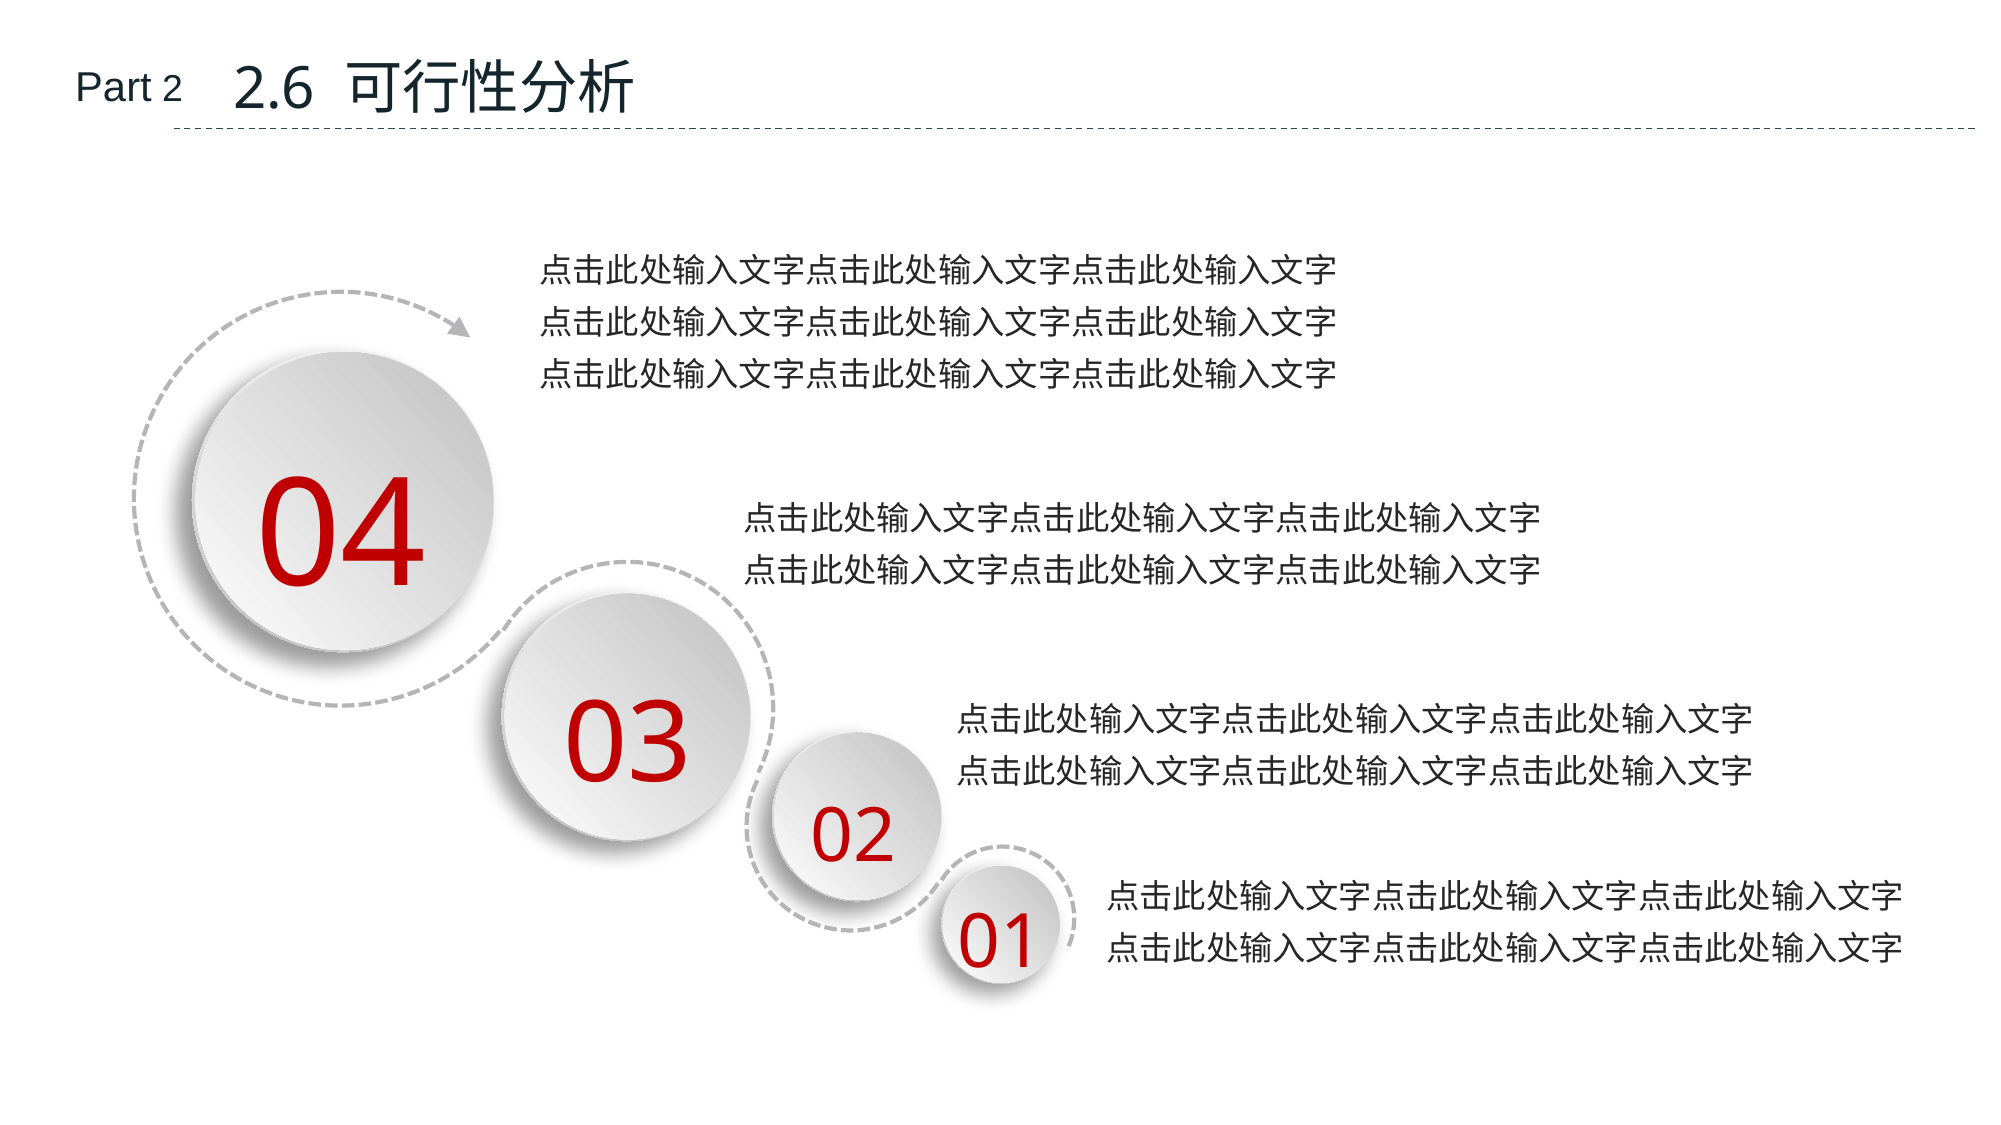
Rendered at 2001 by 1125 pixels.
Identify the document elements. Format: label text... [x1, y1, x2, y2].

text_box 点击此处输入文字点击此处输入文字点击此处输入文字 点击此处输入文字点击此处输入文字点击此处输入文字 [1091, 855, 1934, 975]
text_box Part 2 [22, 52, 198, 118]
text_box 2.6 可行性分析 [218, 42, 1046, 127]
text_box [941, 932, 1060, 984]
text_box 点击此处输入文字点击此处输入文字点击此处输入文字 点击此处输入文字点击此处输入文字点击此处输入文字 [1097, 477, 1590, 597]
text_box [133, 290, 1093, 924]
text_box 点击此处输入文字点击此处输入文字点击此处输入文字 点击此处输入文字点击此处输入文字点击此处输入文字 [1097, 678, 1777, 798]
text_box 点击此处输入文字点击此处输入文字点击此处输入文字 点击此处输入文字点击此处输入文字点击此处输入文字 点击此处输入文字点击此处输入文字点击此处输入文字 [524, 230, 1444, 401]
